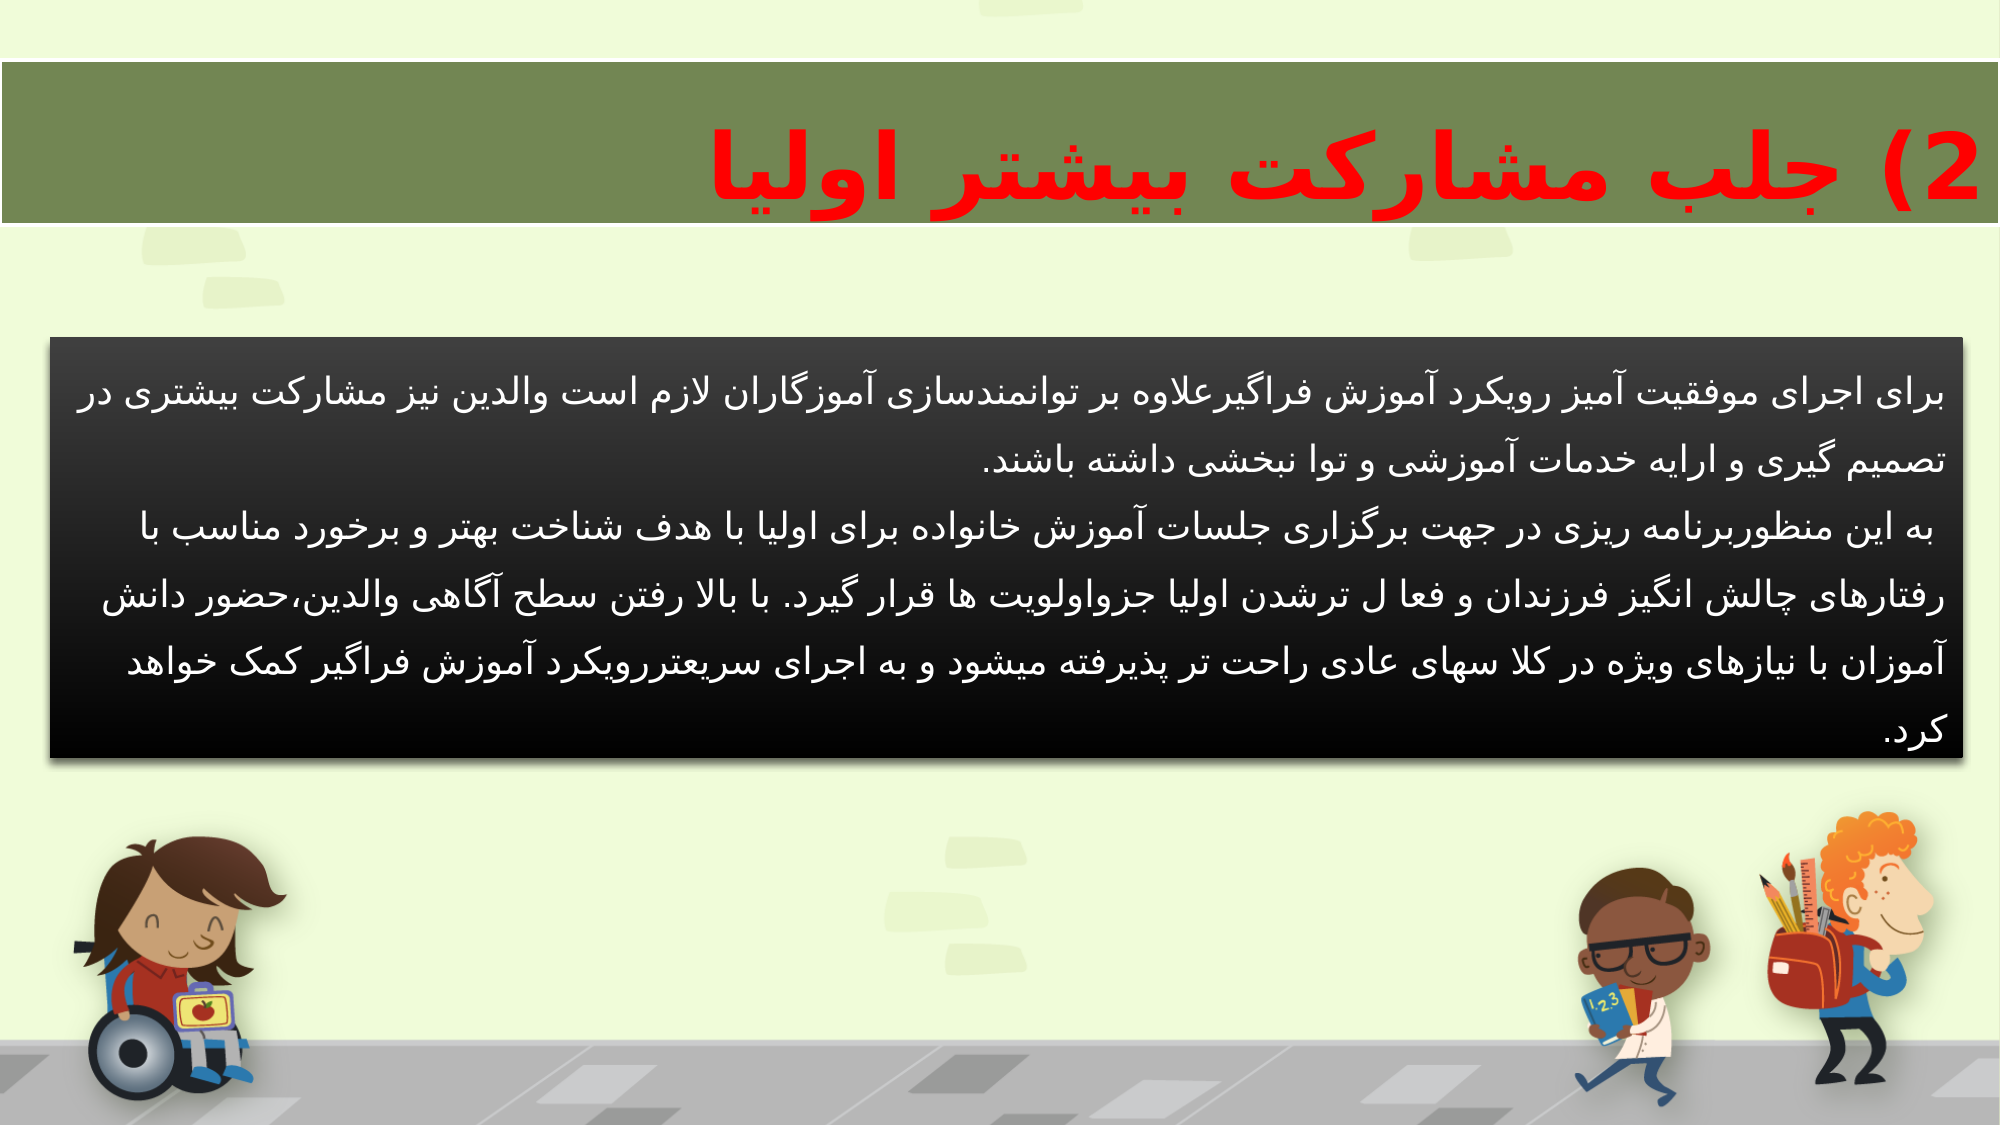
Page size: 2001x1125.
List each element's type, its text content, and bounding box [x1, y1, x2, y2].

picture [0, 227, 2000, 1125]
text_box برای اجرای موفقیت آمیز رویکرد آموزش فراگیرعلاوه بر توانمندسازی آموزگاران لازم است والدین نیز مشارکت بیشتری در تصمیم گیری و ارایه خدمات آموزشی و توا نبخشی داشته باشند. به این منظوربرنامه ریزی در جهت برگزاری جلسات آموزش خانواده برای اولیا با هدف شناخت بهتر و برخورد مناسب با رفتارهای چالش انگیز فرزندان و فعا ل ترشدن اولیا جزواولویت ها قرار گیرد. با بالا رفتن سطح آگاهی والدین،حضور دانش آموزان با نیازهای ویژه در کلا سهای عادی راحت تر پذیرفته میشود و به اجرای سریعتررویکرد آموزش فراگیر کمک خواهد کرد. [50, 337, 1963, 758]
title 2) جلب مشارکت بیشتر اولیا [0, 58, 2000, 227]
picture [0, 0, 2000, 58]
